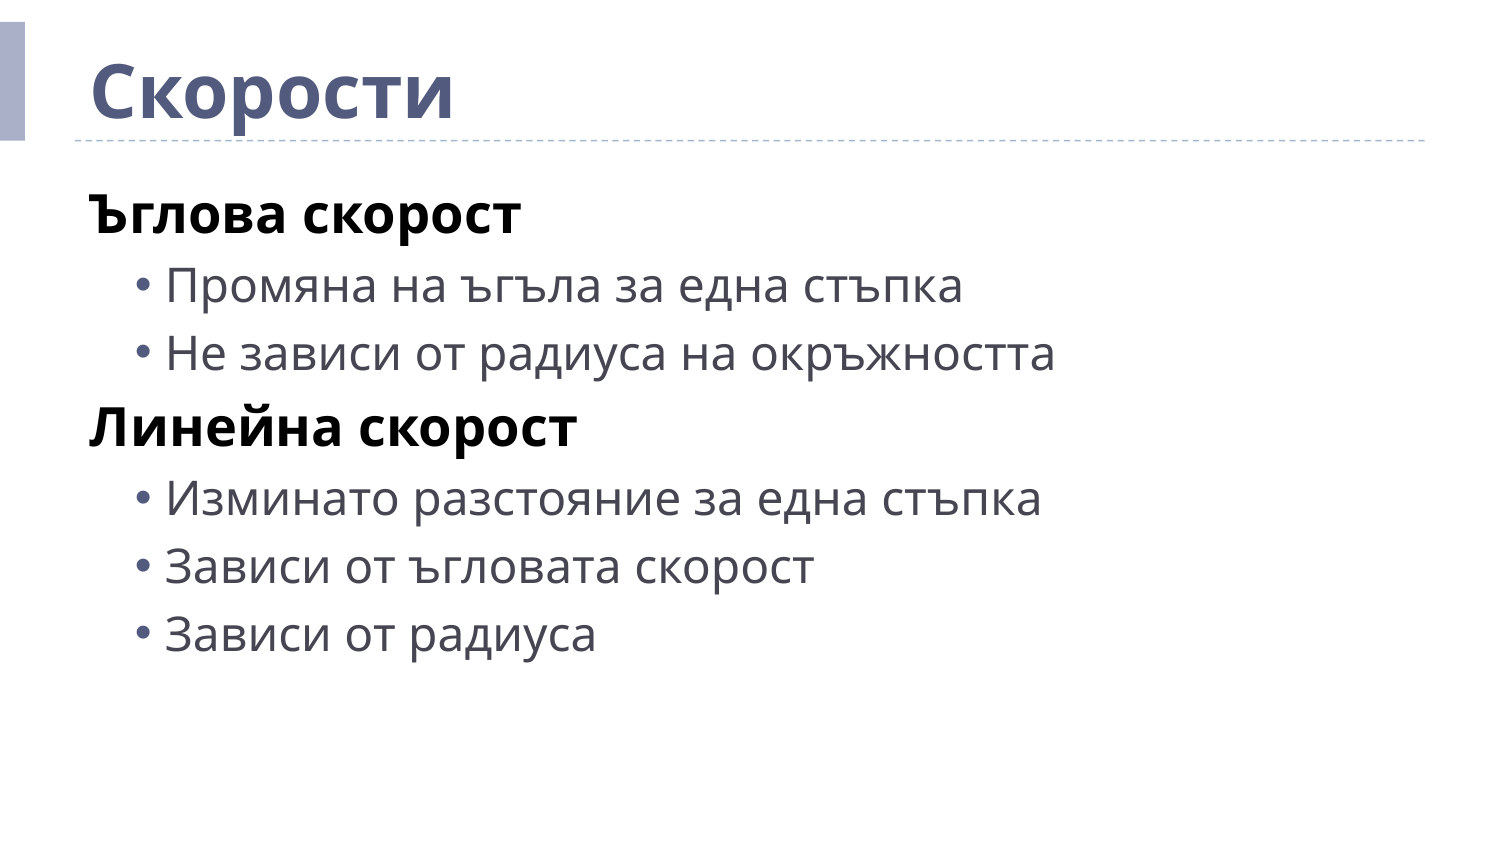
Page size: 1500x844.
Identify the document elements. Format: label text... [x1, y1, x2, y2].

list Ъглова скорост Промяна на ъгъла за една стъпка Не зависи от радиуса на окръжността Линейна скорост Изминато разстояние за една стъпка Зависи от ъгловата скорост Зависи от радиуса [75, 171, 1475, 835]
title Скорости [75, 18, 1475, 141]
